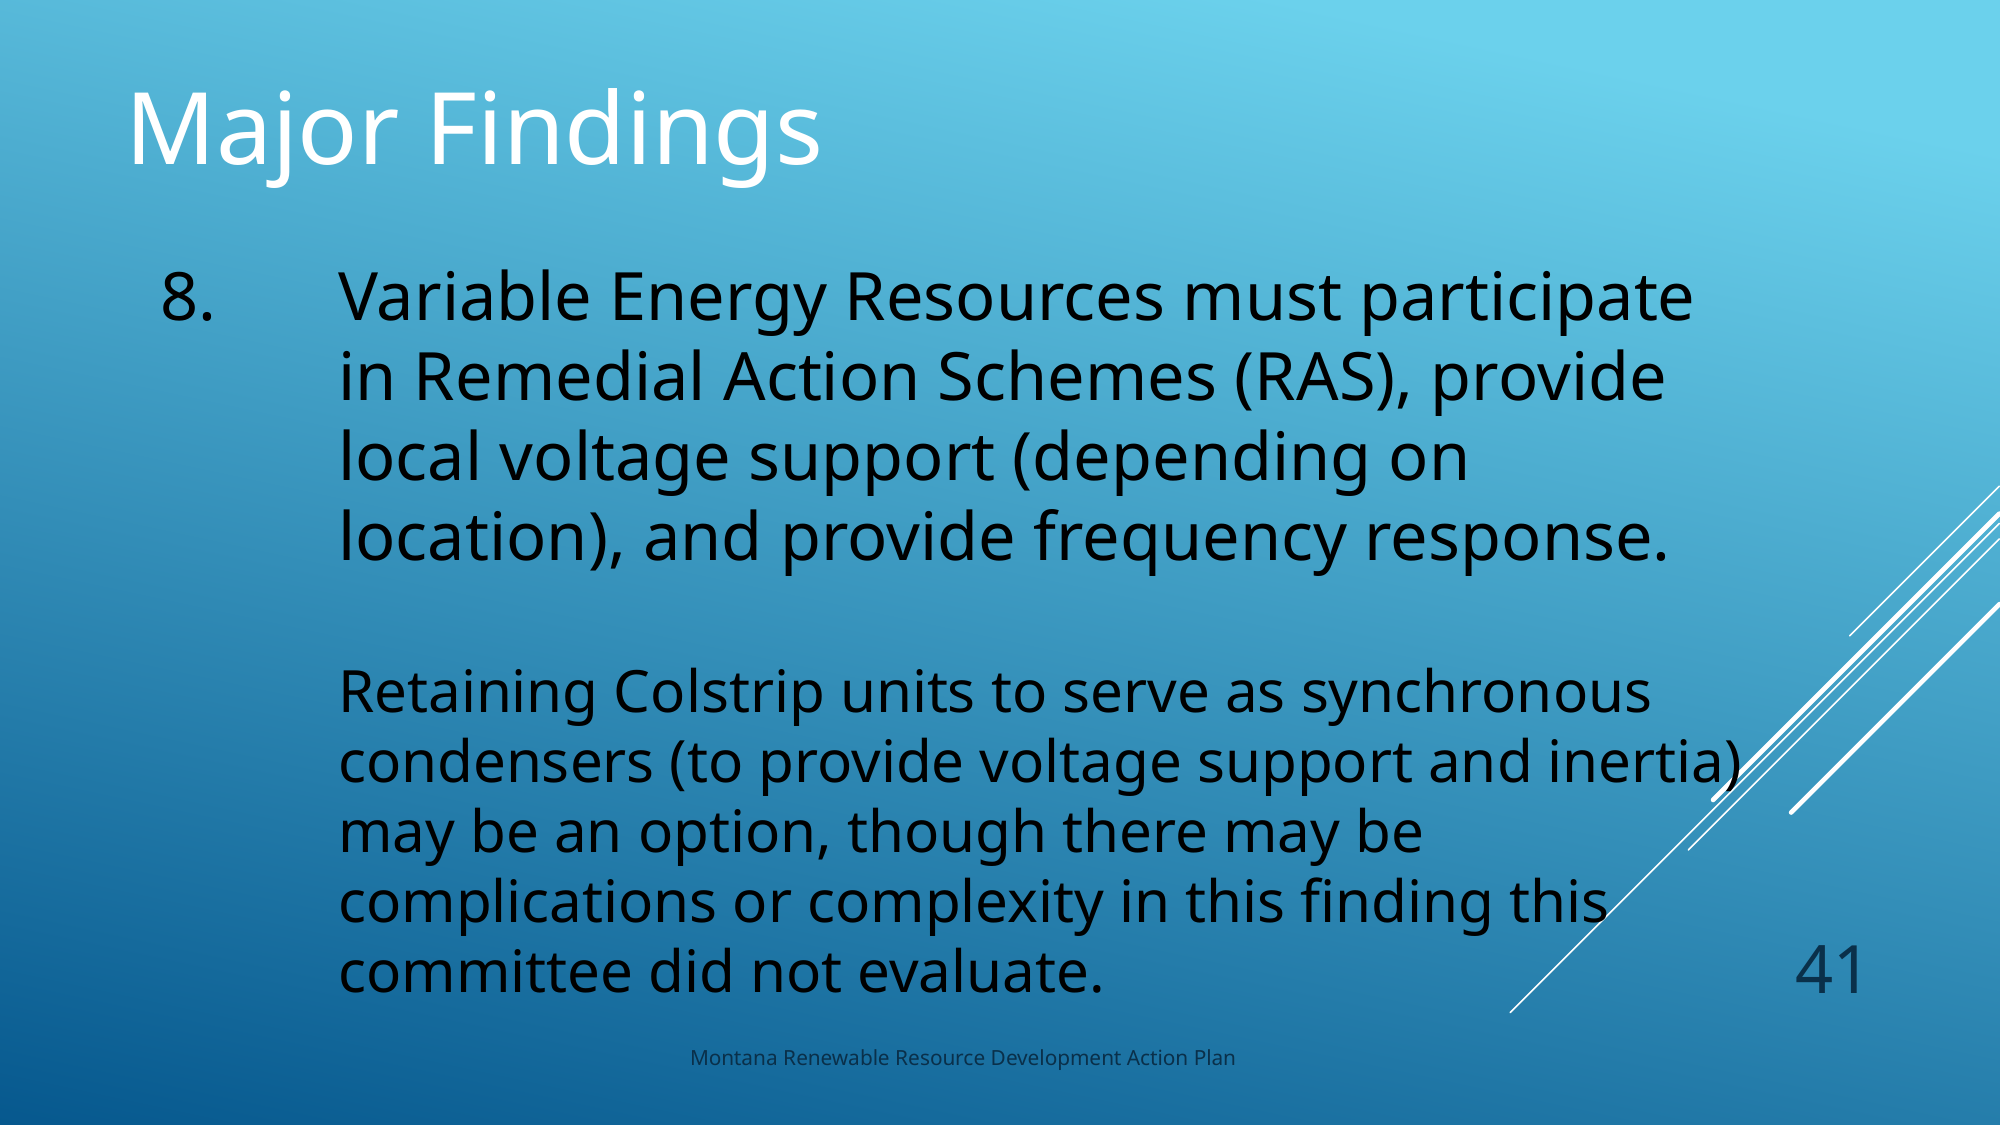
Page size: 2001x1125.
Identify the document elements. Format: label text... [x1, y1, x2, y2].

footer Montana Renewable Resource Development Action Plan [675, 1037, 1425, 1098]
slide_number 41 [1700, 915, 1888, 1025]
text_box Major Findings [110, 56, 1874, 192]
text_box Variable Energy Resources must participate in Remedial Action Schemes (RAS), provide local voltage support (depending on location), and provide frequency response. Retaining Colstrip units to serve as synchronous condensers (to provide voltage support and inertia) may be an option, though there may be complications or complexity in this finding this committee did not evaluate. [145, 246, 1763, 1012]
